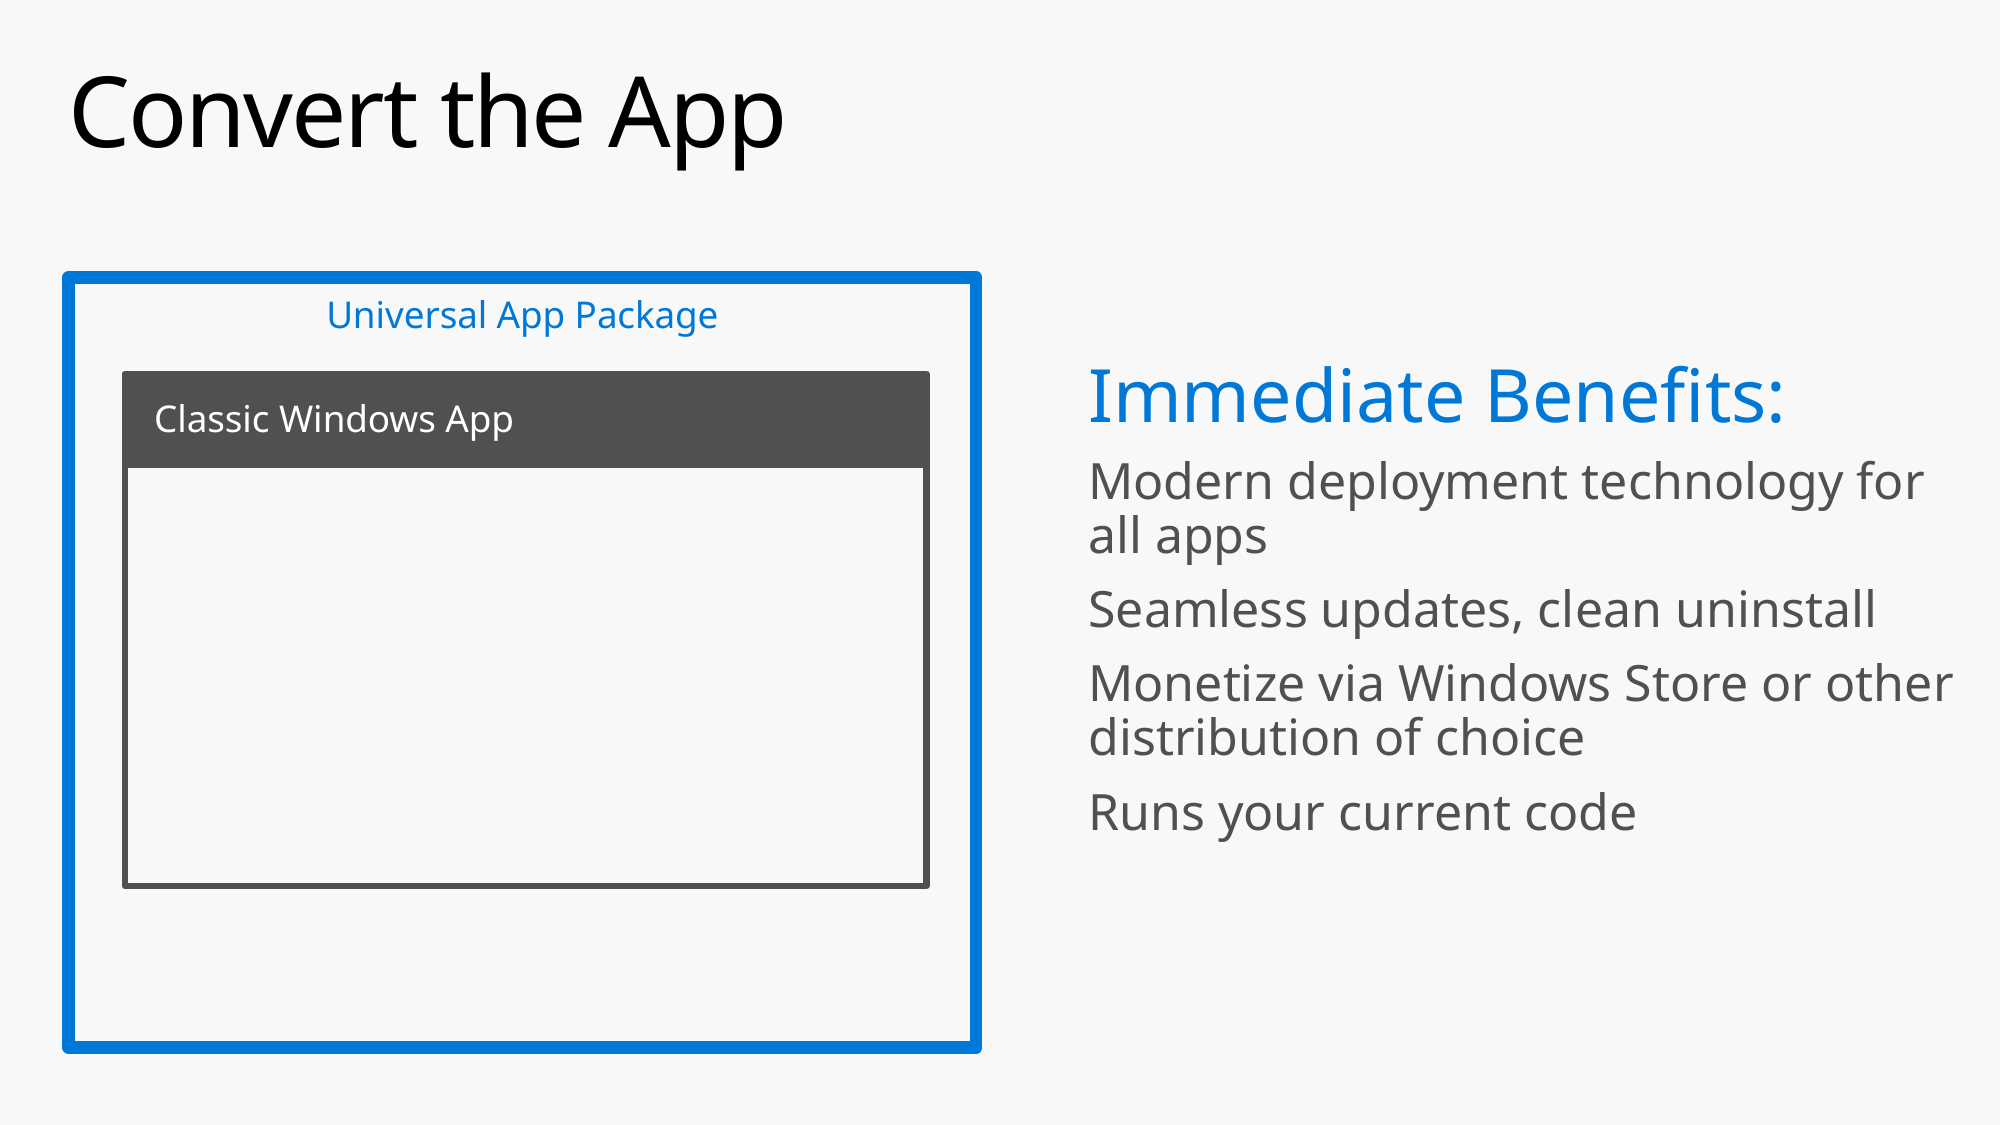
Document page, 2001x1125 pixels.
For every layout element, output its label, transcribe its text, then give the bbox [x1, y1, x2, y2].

text_box Universal App Package [68, 276, 977, 1049]
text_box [124, 373, 927, 887]
title Convert the App [44, 47, 1957, 196]
text_box Immediate Benefits: Modern deployment technology for all apps Seamless updates, clean uninstall Monetize via Windows Store or other distribution of choice Runs your current code [1073, 341, 1981, 849]
